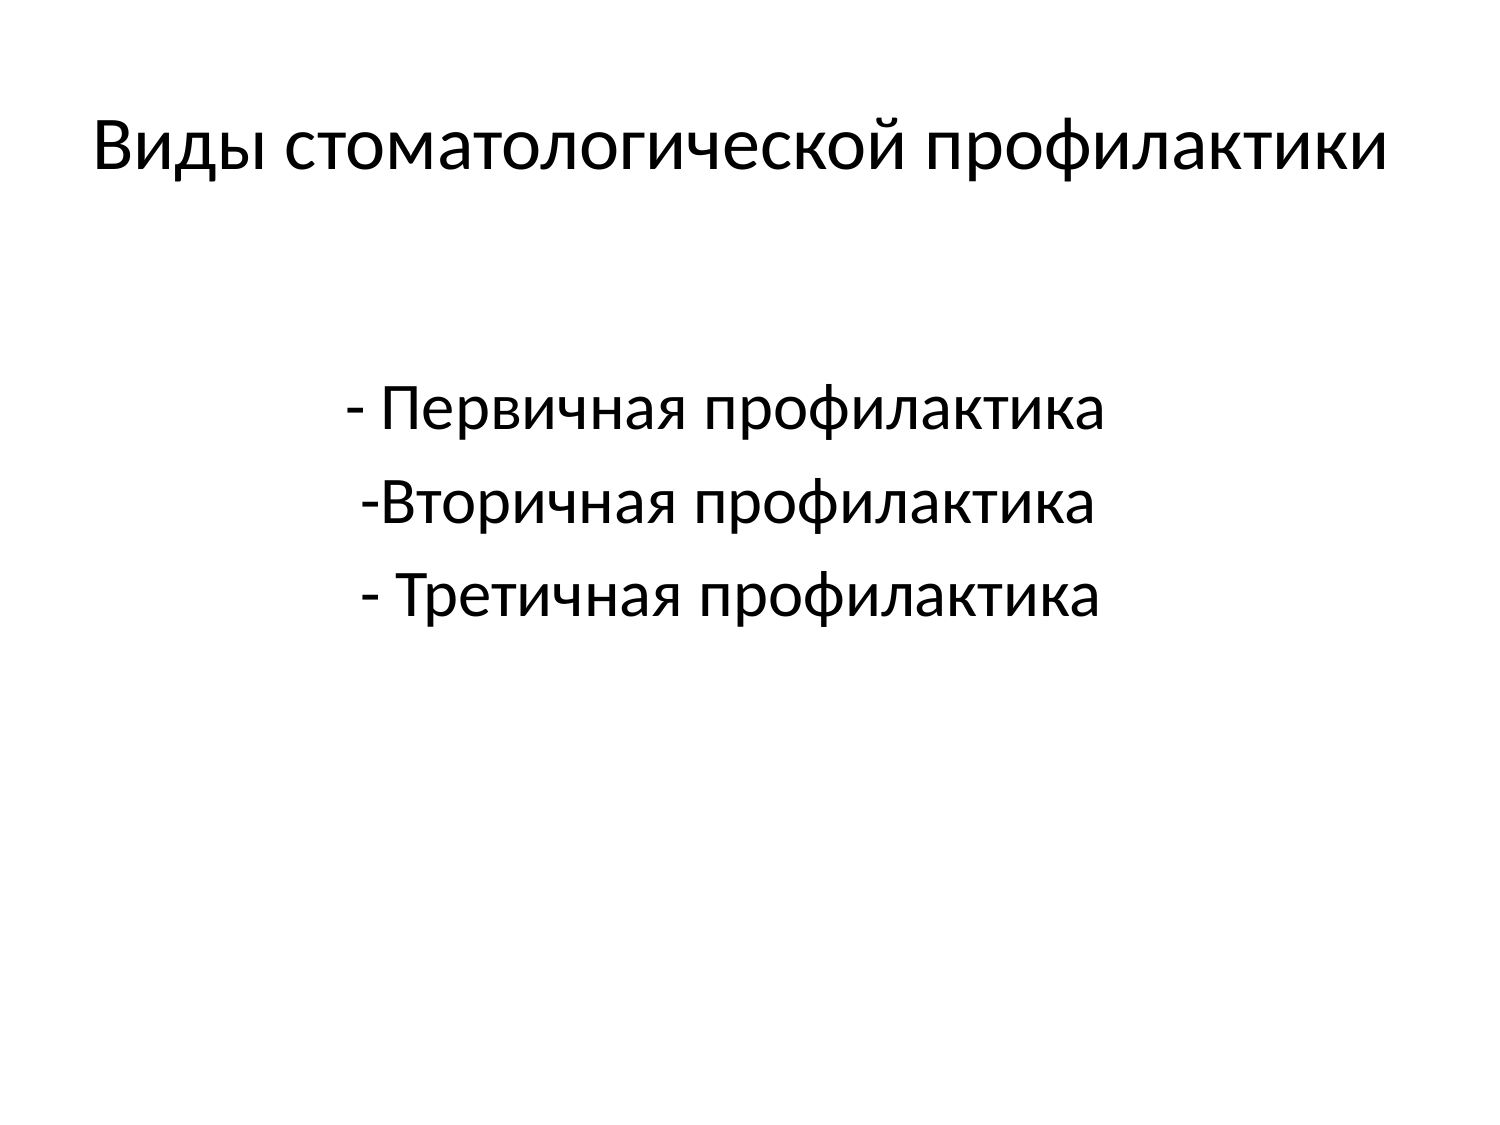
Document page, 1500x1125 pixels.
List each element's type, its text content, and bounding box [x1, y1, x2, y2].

list - Первичная профилактика -Вторичная профилактика - Третичная профилактика [74, 262, 1426, 1006]
title Виды стоматологической профилактики [74, 44, 1426, 233]
